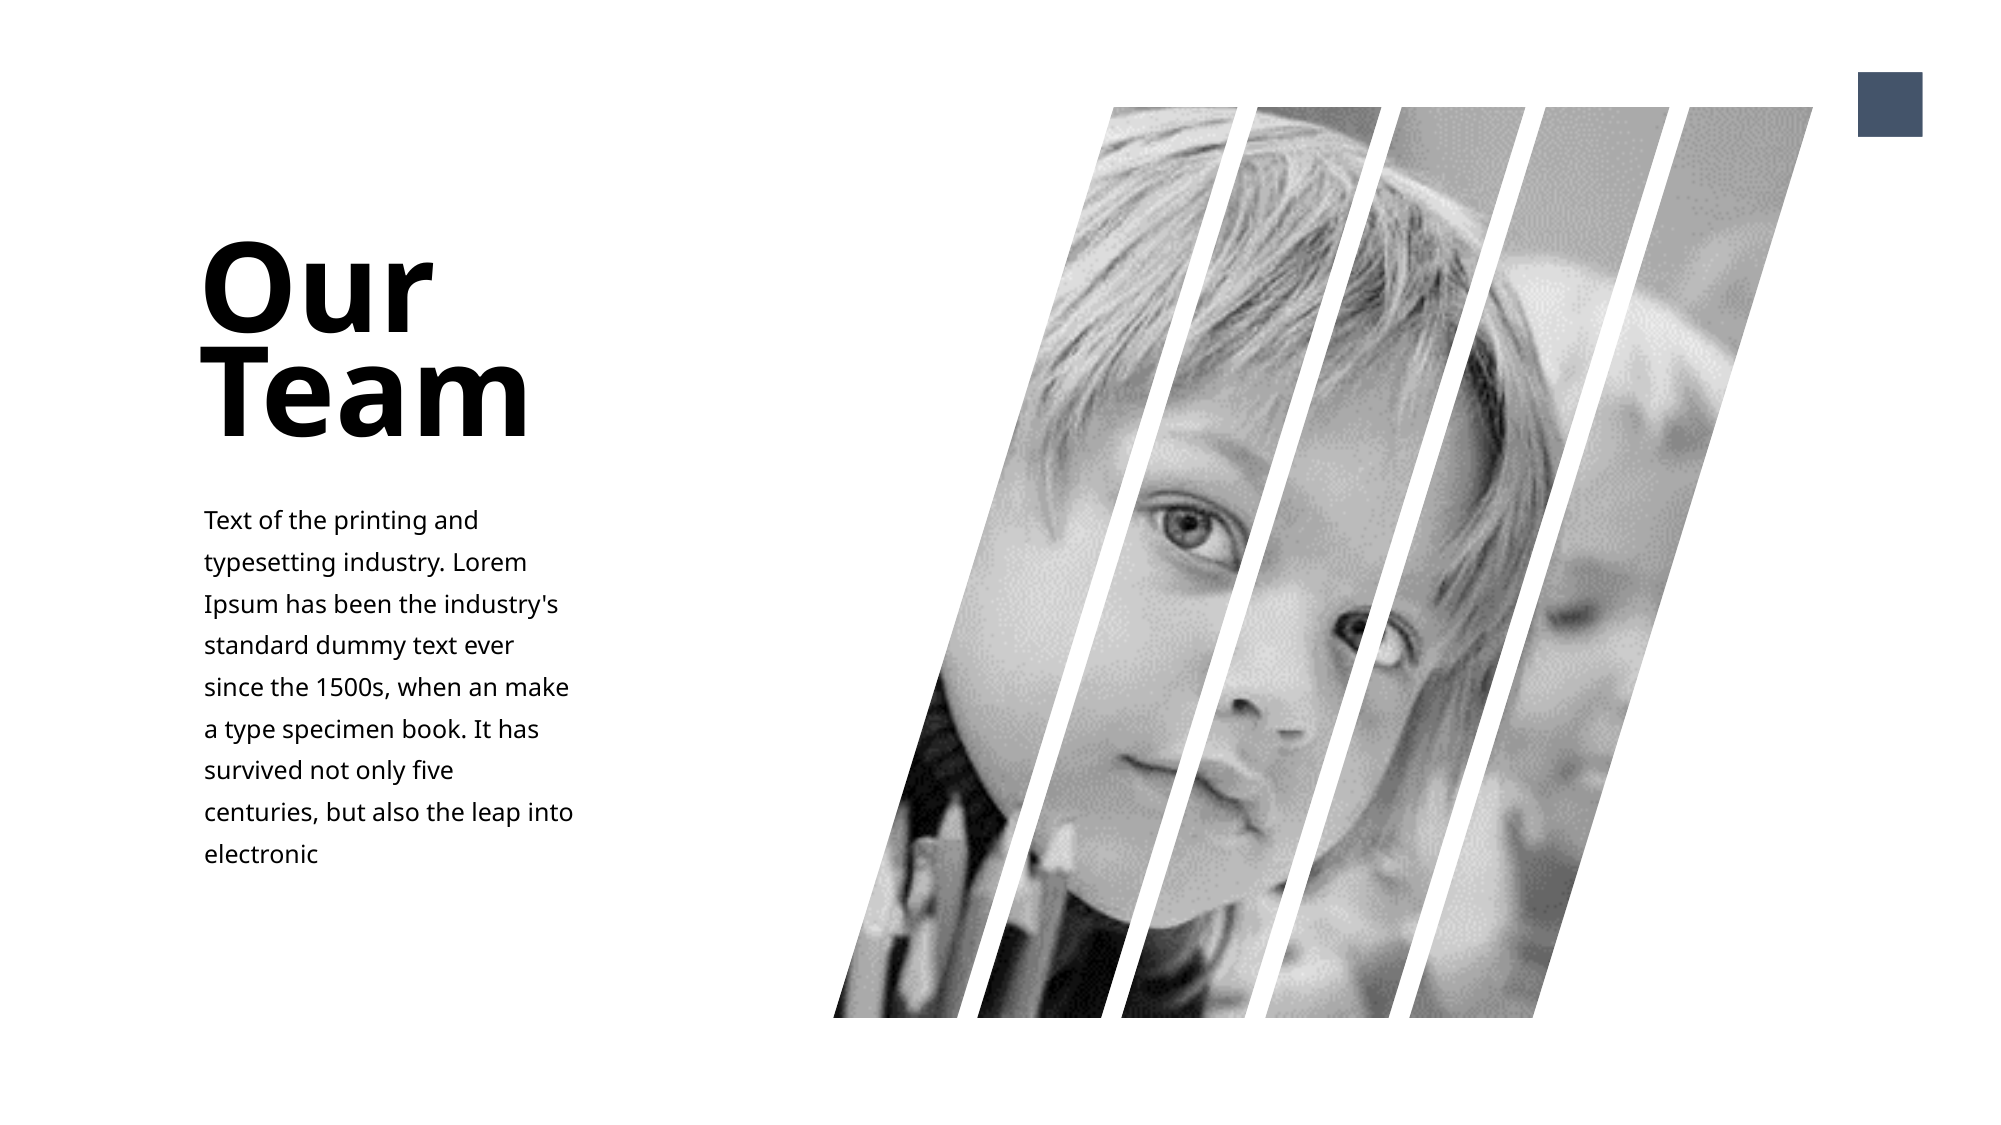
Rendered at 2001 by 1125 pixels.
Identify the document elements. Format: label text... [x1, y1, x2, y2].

text_box [1857, 130, 1924, 138]
slide_number 10 [1854, 78, 1927, 130]
text_box [1857, 71, 1924, 78]
picture [833, 106, 1813, 1018]
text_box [181, 245, 591, 880]
